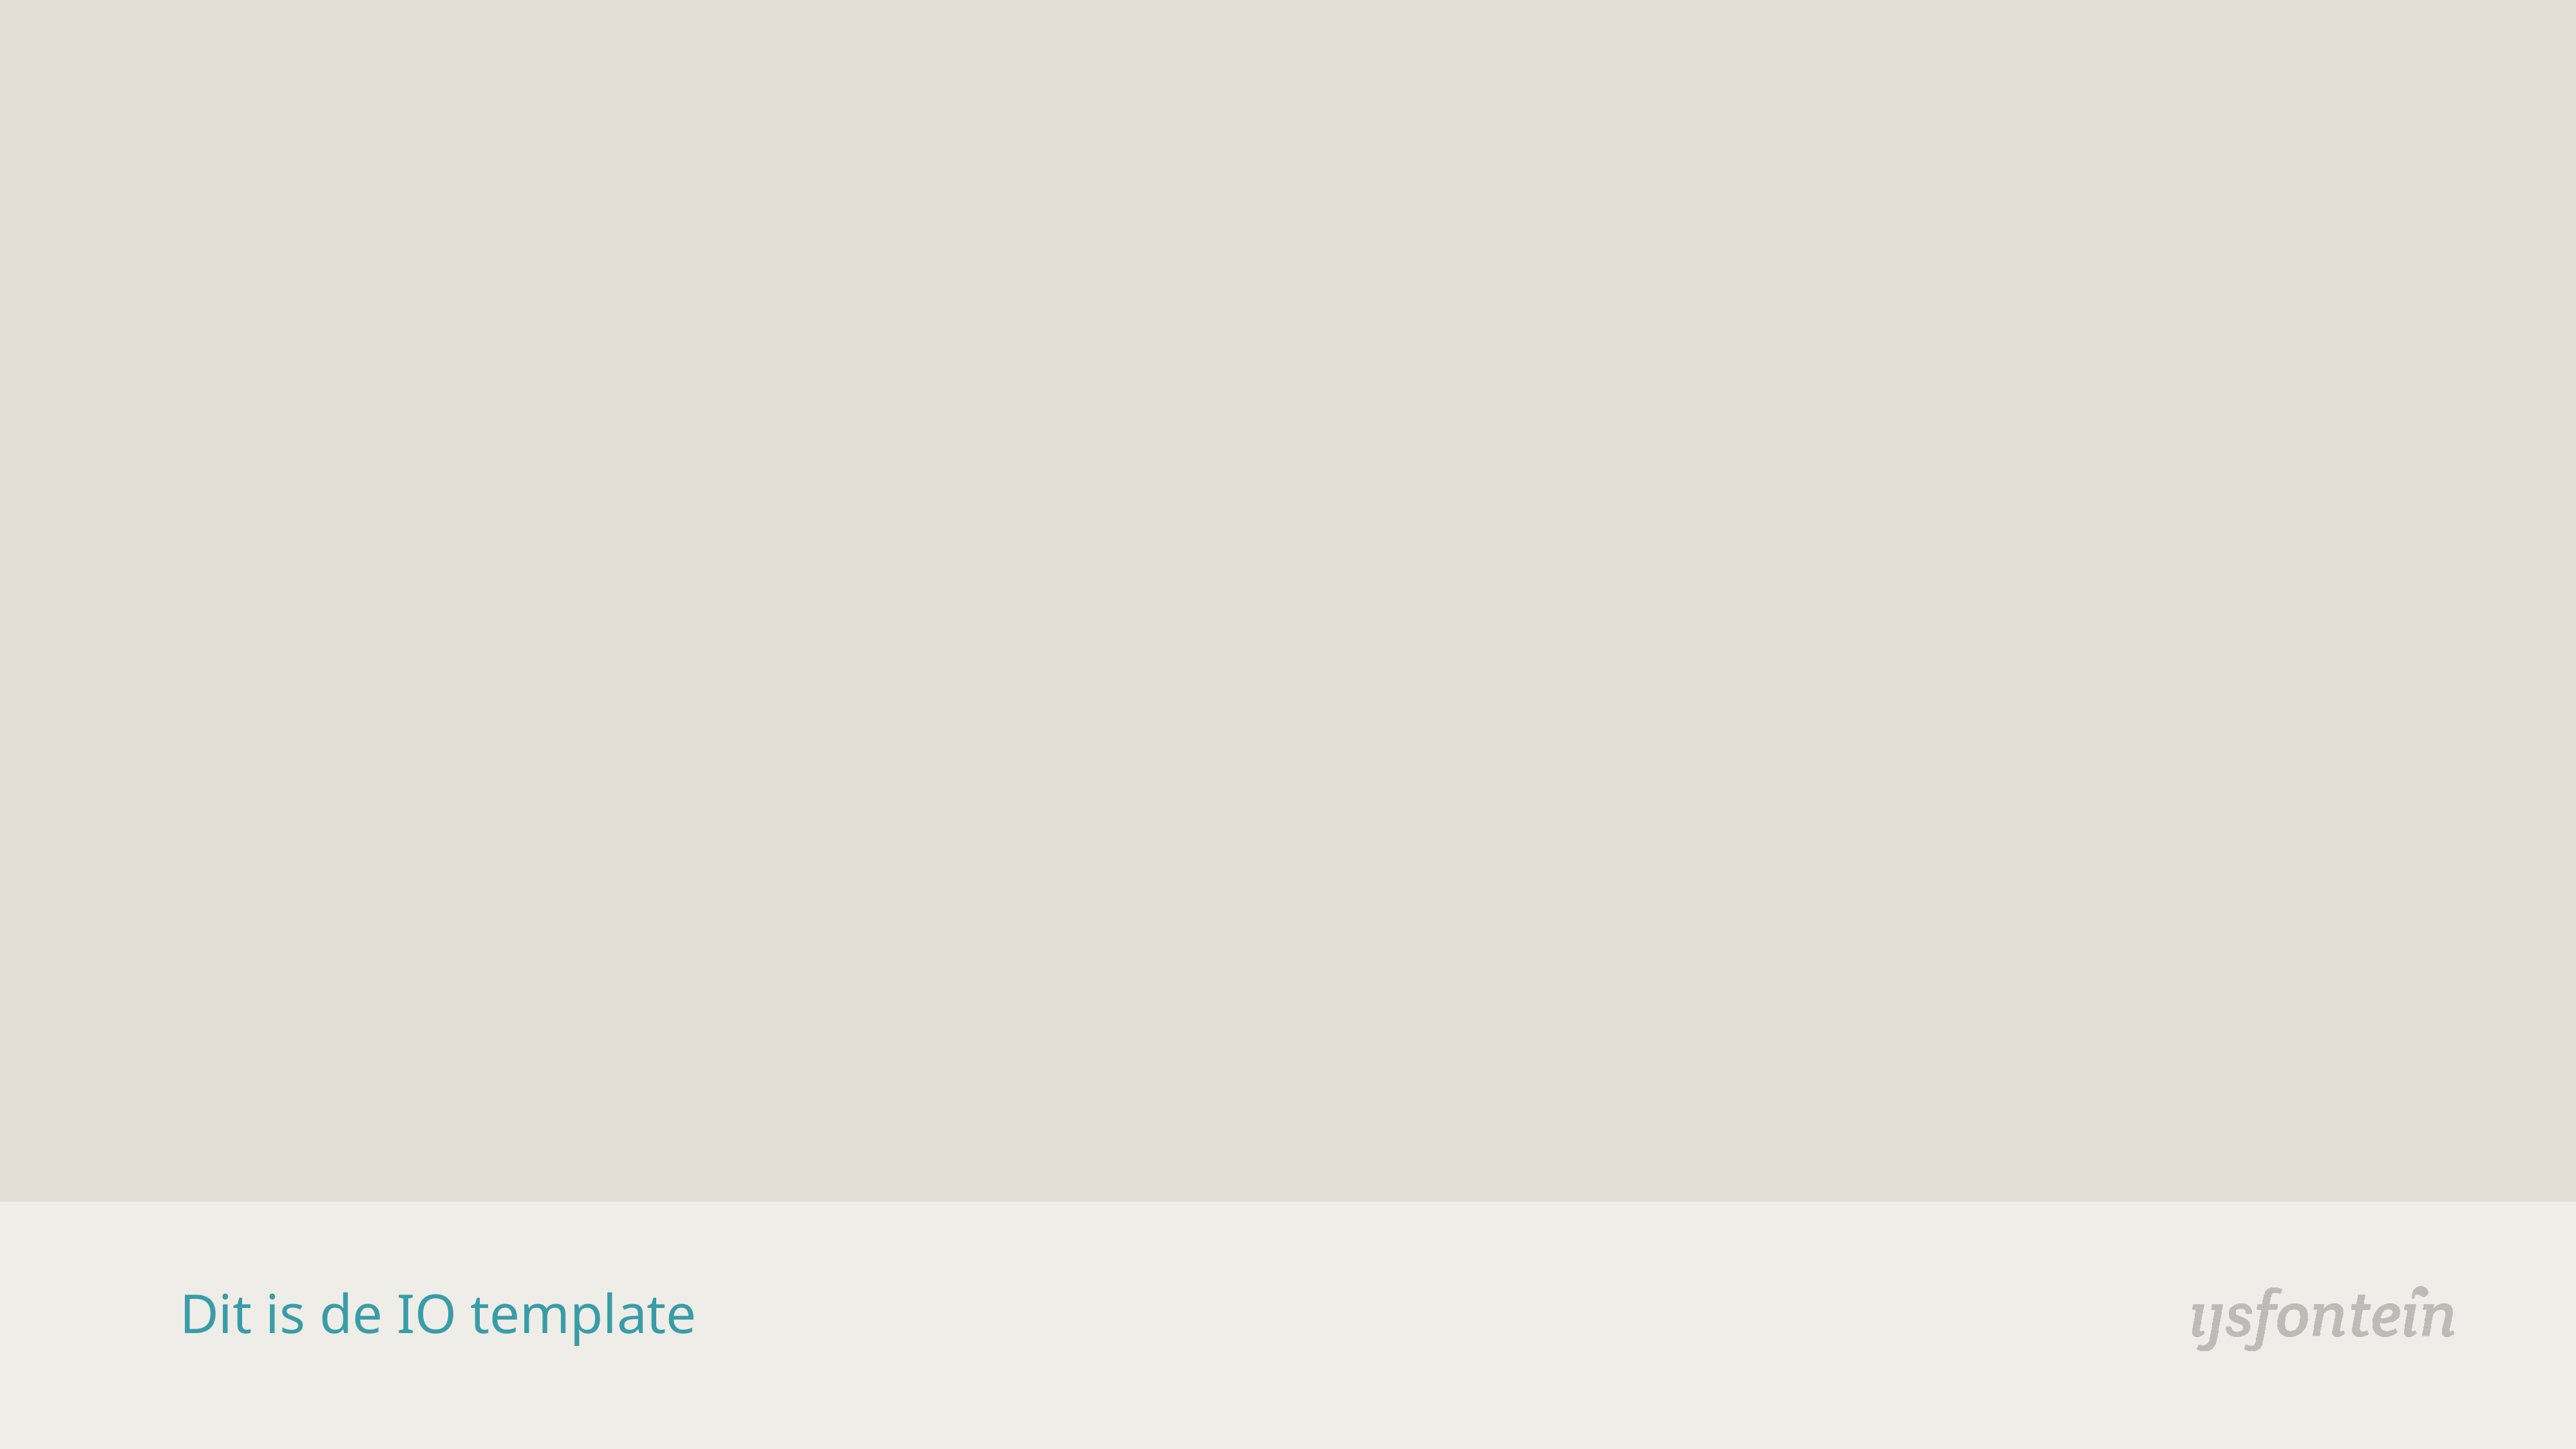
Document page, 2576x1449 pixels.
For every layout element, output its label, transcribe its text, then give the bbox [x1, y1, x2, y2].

picture [2192, 1286, 2454, 1352]
text_box Dit is de IO template [174, 1274, 1852, 1350]
